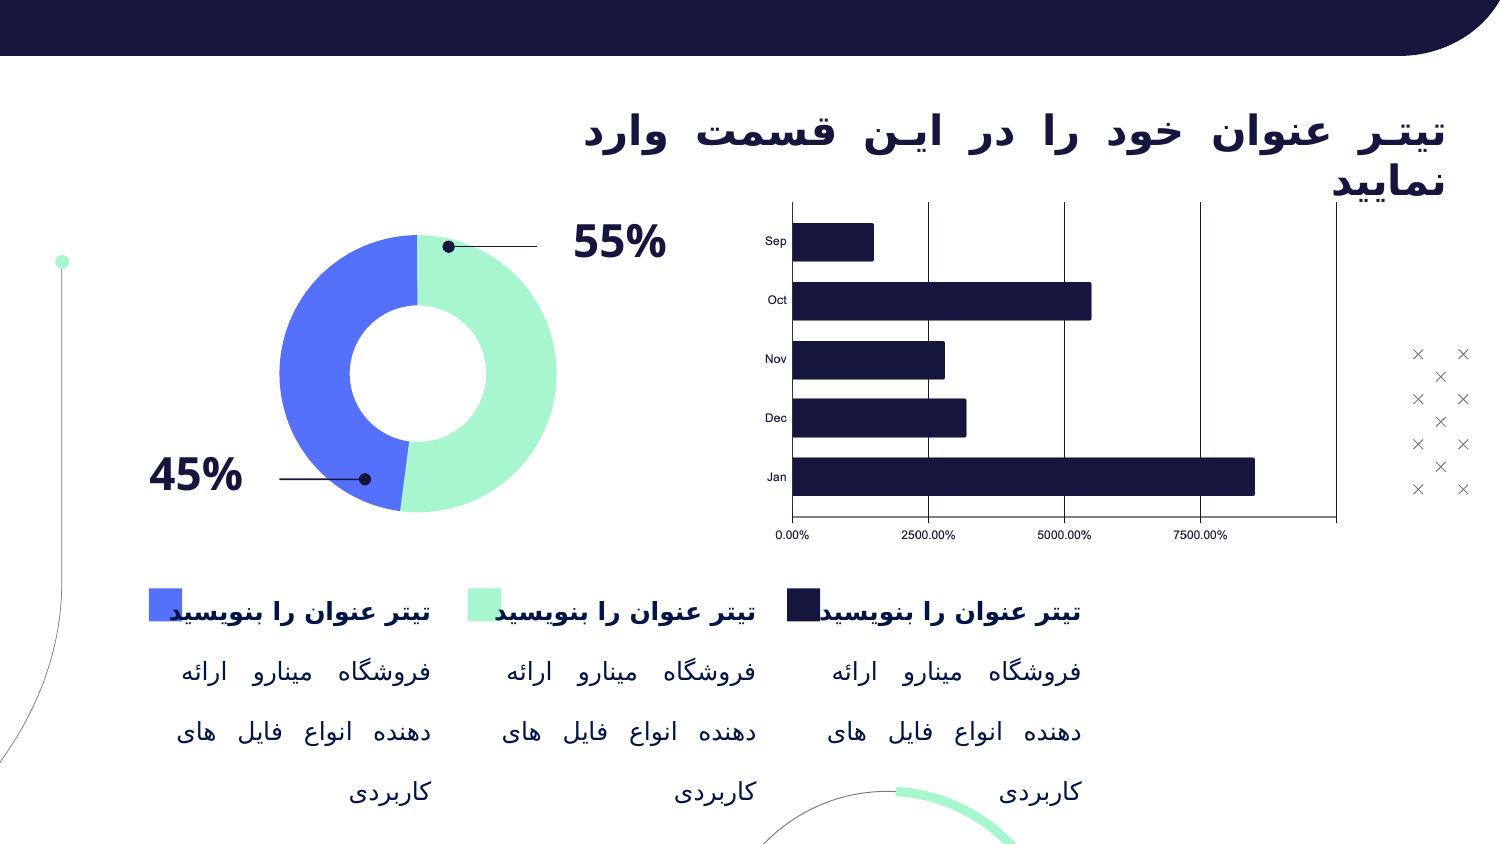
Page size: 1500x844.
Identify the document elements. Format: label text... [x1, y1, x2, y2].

text_box [279, 235, 417, 512]
text_box تیتر عنوان خود را در این قسمت وارد نمایید [556, 96, 1463, 212]
text_box تیتر عنوان را بنویسید فروشگاه مینارو ارائه دهنده انواع فایل های کاربردی [799, 568, 1097, 813]
text_box تیتر عنوان را بنویسید فروشگاه مینارو ارائه دهنده انواع فایل های کاربردی [148, 558, 447, 813]
text_box 45% [134, 446, 280, 512]
text_box [787, 588, 799, 622]
text_box [400, 235, 557, 513]
text_box 55% [536, 214, 682, 279]
text_box [468, 588, 474, 622]
text_box تیتر عنوان را بنویسید فروشگاه مینارو ارائه دهنده انواع فایل های کاربردی [474, 558, 772, 813]
picture [746, 183, 1355, 560]
